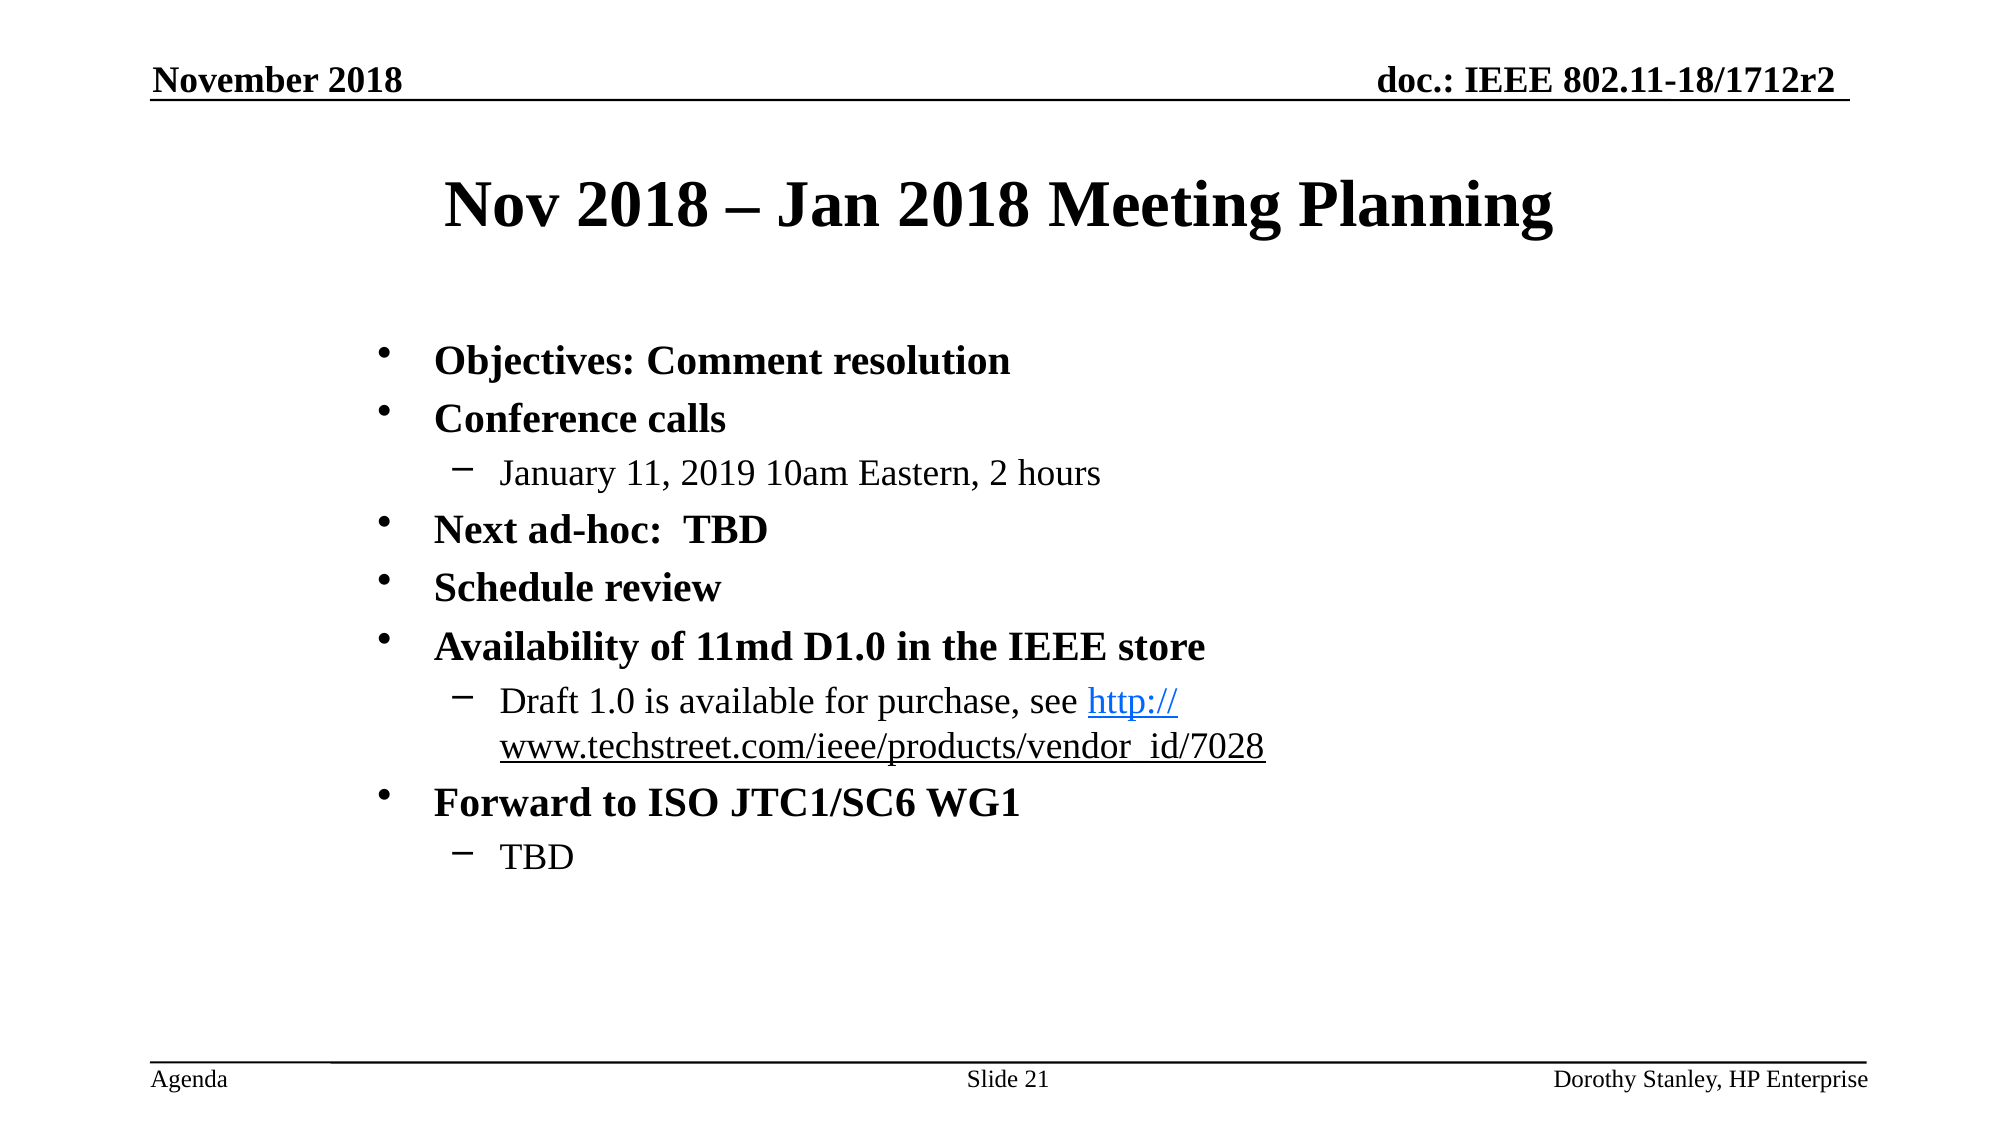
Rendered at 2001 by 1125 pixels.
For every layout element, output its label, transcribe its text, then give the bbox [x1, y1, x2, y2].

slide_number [152, 54, 567, 100]
list Objectives: Comment resolution Conference calls January 11, 2019 10am Eastern, 2 hours Next ad-hoc: TBD Schedule review Availability of 11md D1.0 in the IEEE store Draft 1.0 is available for purchase, see http://www.techstreet.com/ieee/products/vendor_id/7028 Forward to ISO JTC1/SC6 WG1 TBD [362, 324, 1638, 1013]
slide_number Slide 21 [966, 1062, 1051, 1093]
footer Dorothy Stanley, HP Enterprise [1549, 1062, 1869, 1093]
title Nov 2018 – Jan 2018 Meeting Planning [150, 112, 1850, 288]
